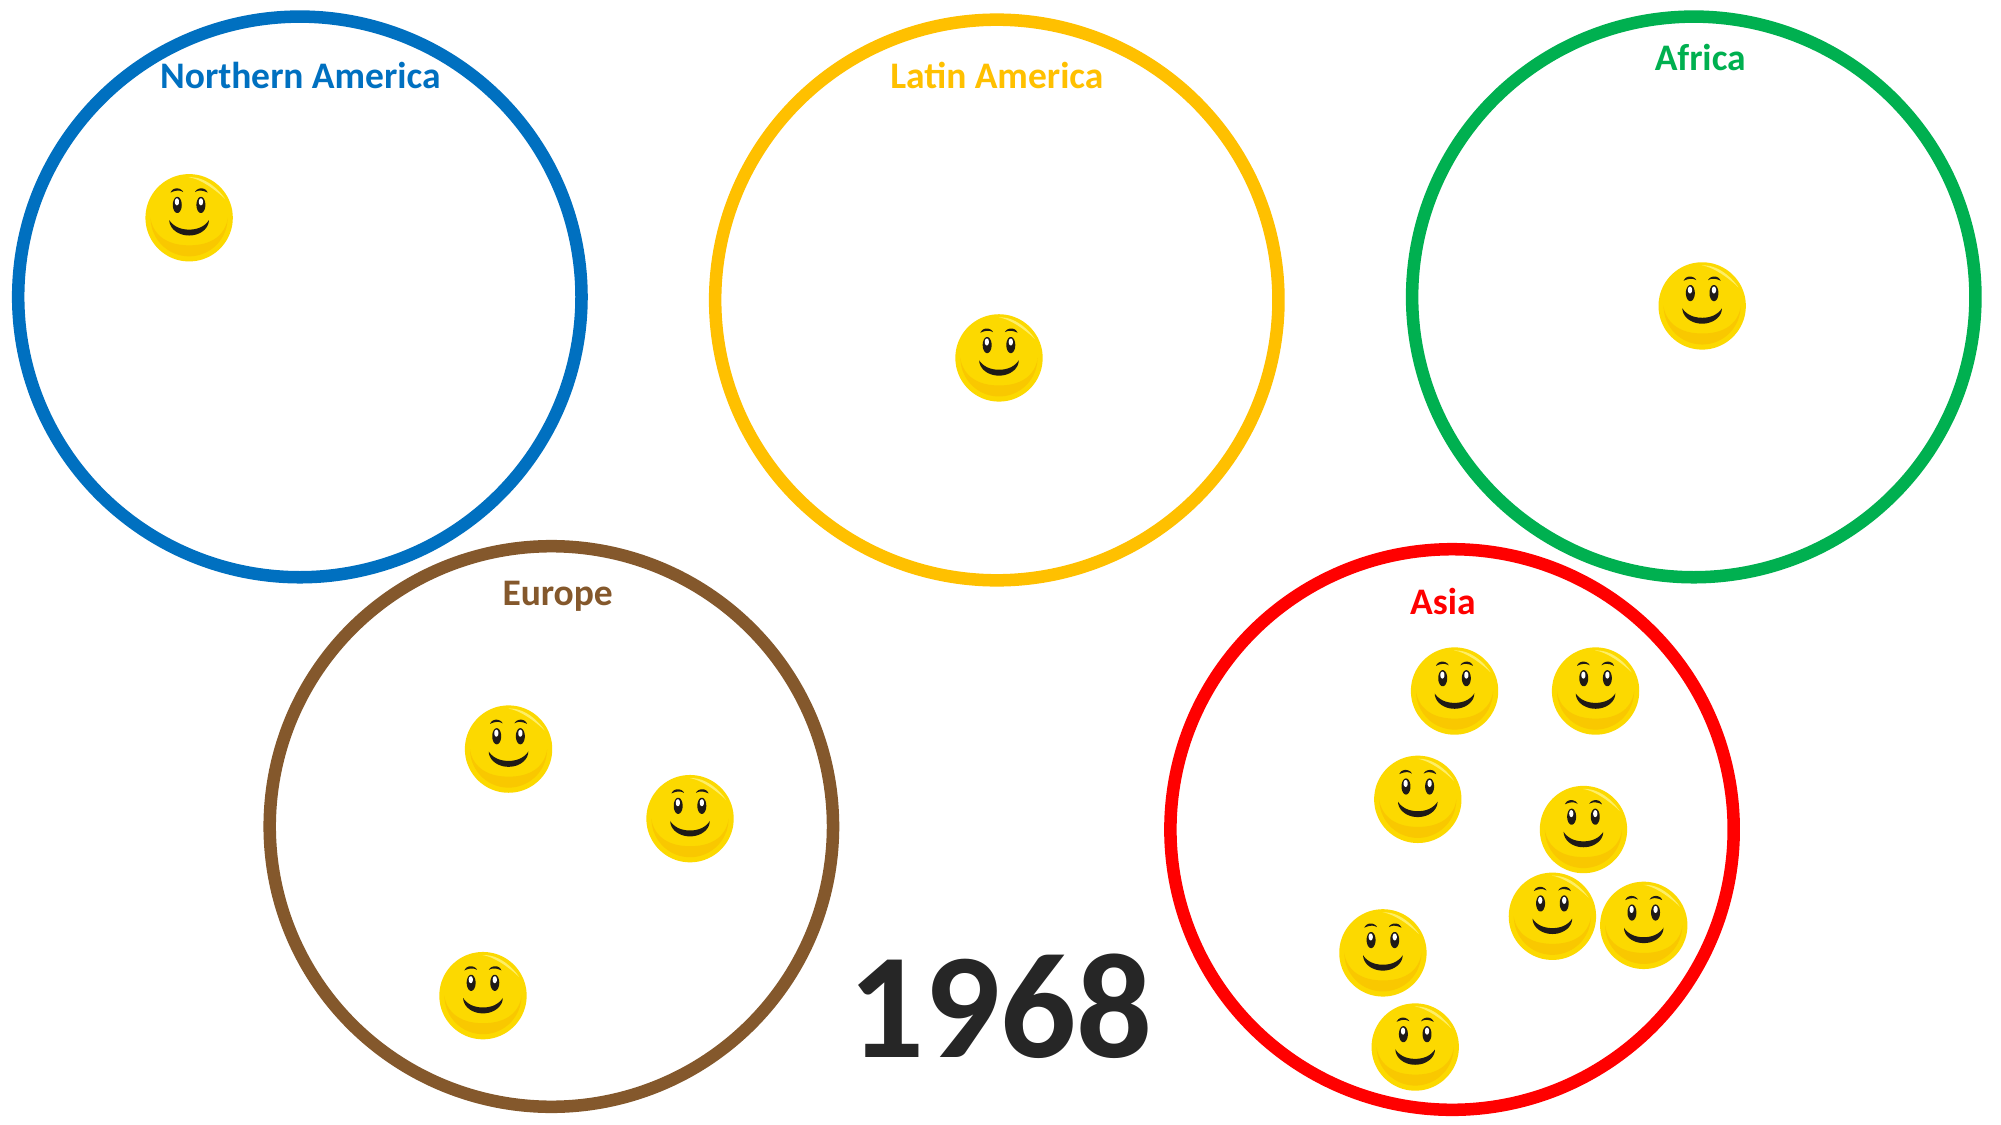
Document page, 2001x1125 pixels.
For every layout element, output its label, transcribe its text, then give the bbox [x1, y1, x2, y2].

picture [1374, 755, 1462, 843]
text_box Africa [1640, 25, 1788, 86]
text_box Europe [488, 560, 647, 621]
text_box [1169, 548, 1735, 1111]
text_box [714, 46, 1280, 582]
picture [1551, 647, 1640, 735]
text_box [881, 18, 1112, 43]
picture [1508, 785, 1628, 960]
text_box [17, 61, 583, 579]
picture [439, 951, 527, 1040]
text_box Latin America [875, 43, 1122, 104]
picture [1371, 1003, 1459, 1091]
picture [145, 174, 233, 262]
picture [1410, 647, 1499, 735]
picture [1339, 909, 1427, 997]
text_box [268, 545, 835, 1108]
text_box Northern America [145, 43, 497, 104]
text_box 1968 [820, 900, 1181, 1095]
text_box [178, 15, 422, 43]
picture [955, 314, 1043, 402]
picture [646, 774, 734, 863]
picture [1658, 262, 1746, 350]
text_box [1411, 15, 1977, 579]
picture [464, 705, 553, 793]
picture [1600, 881, 1688, 970]
text_box Asia [1395, 569, 1493, 630]
